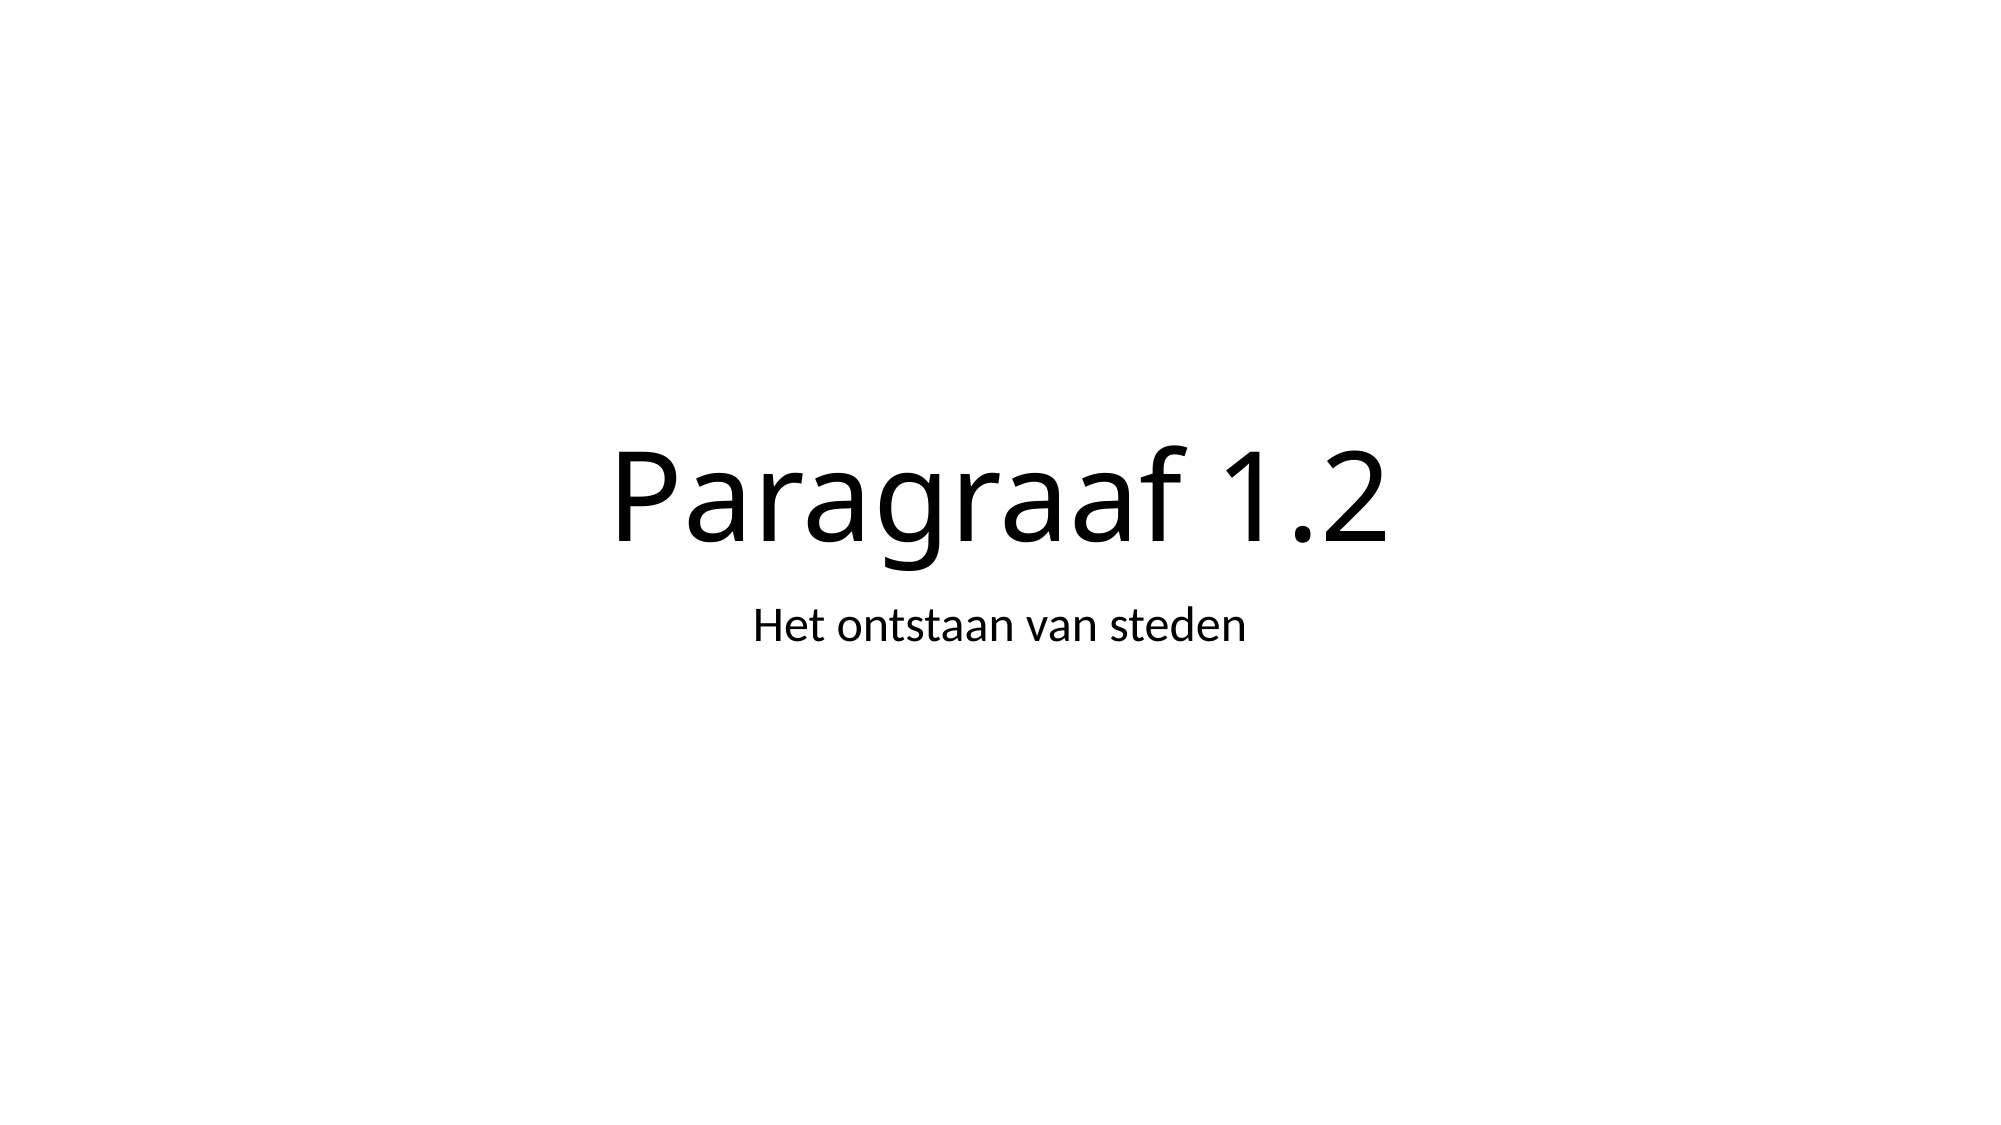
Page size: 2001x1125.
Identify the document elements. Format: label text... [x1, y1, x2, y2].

subtitle Het ontstaan van steden [249, 590, 1750, 863]
title Paragraaf 1.2 [249, 184, 1750, 576]
